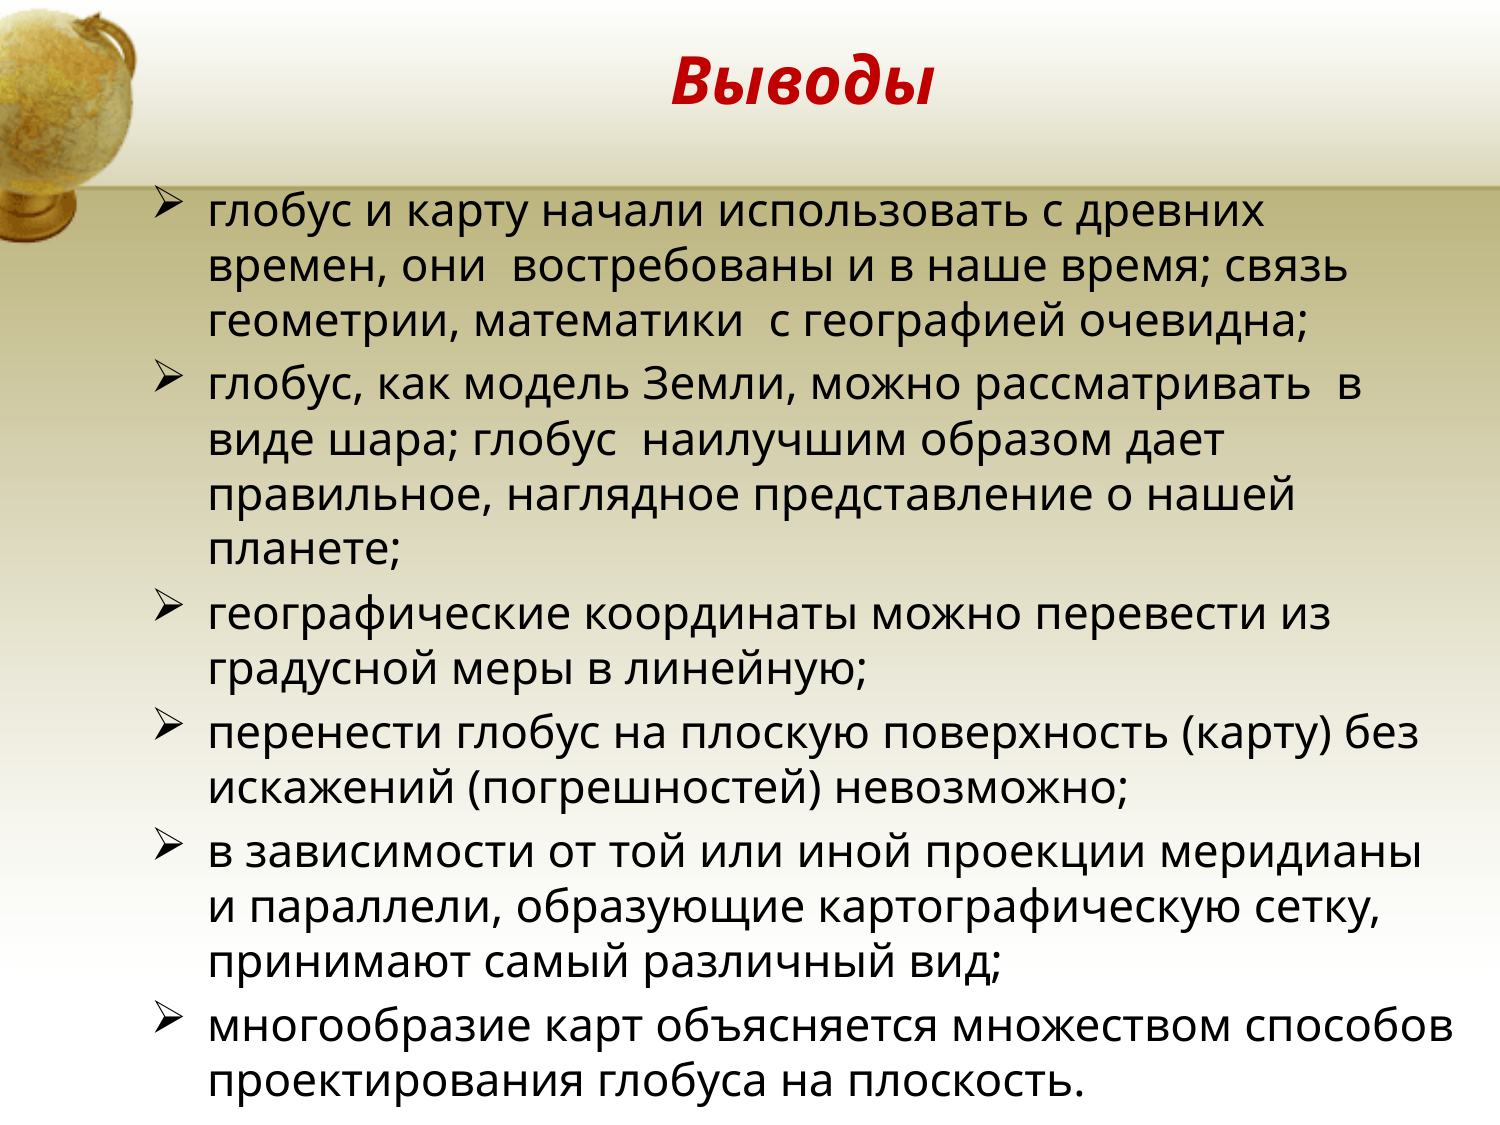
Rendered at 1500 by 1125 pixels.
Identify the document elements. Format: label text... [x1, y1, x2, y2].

list глобус и карту начали использовать с древних времен, они востребованы и в наше время; связь геометрии, математики с географией очевидна; глобус, как модель Земли, можно рассматривать в виде шара; глобус наилучшим образом дает правильное, наглядное представление о нашей планете; географические координаты можно перевести из градусной меры в линейную; перенести глобус на плоскую поверхность (карту) без искажений (погрешностей) невозможно; в зависимости от той или иной проекции меридианы и параллели, образующие картографическую сетку, принимают самый различный вид; многообразие карт объясняется множеством способов проектирования глобуса на плоскость. [135, 172, 1471, 1107]
title Выводы [170, 0, 1436, 126]
picture [0, 0, 1500, 1125]
